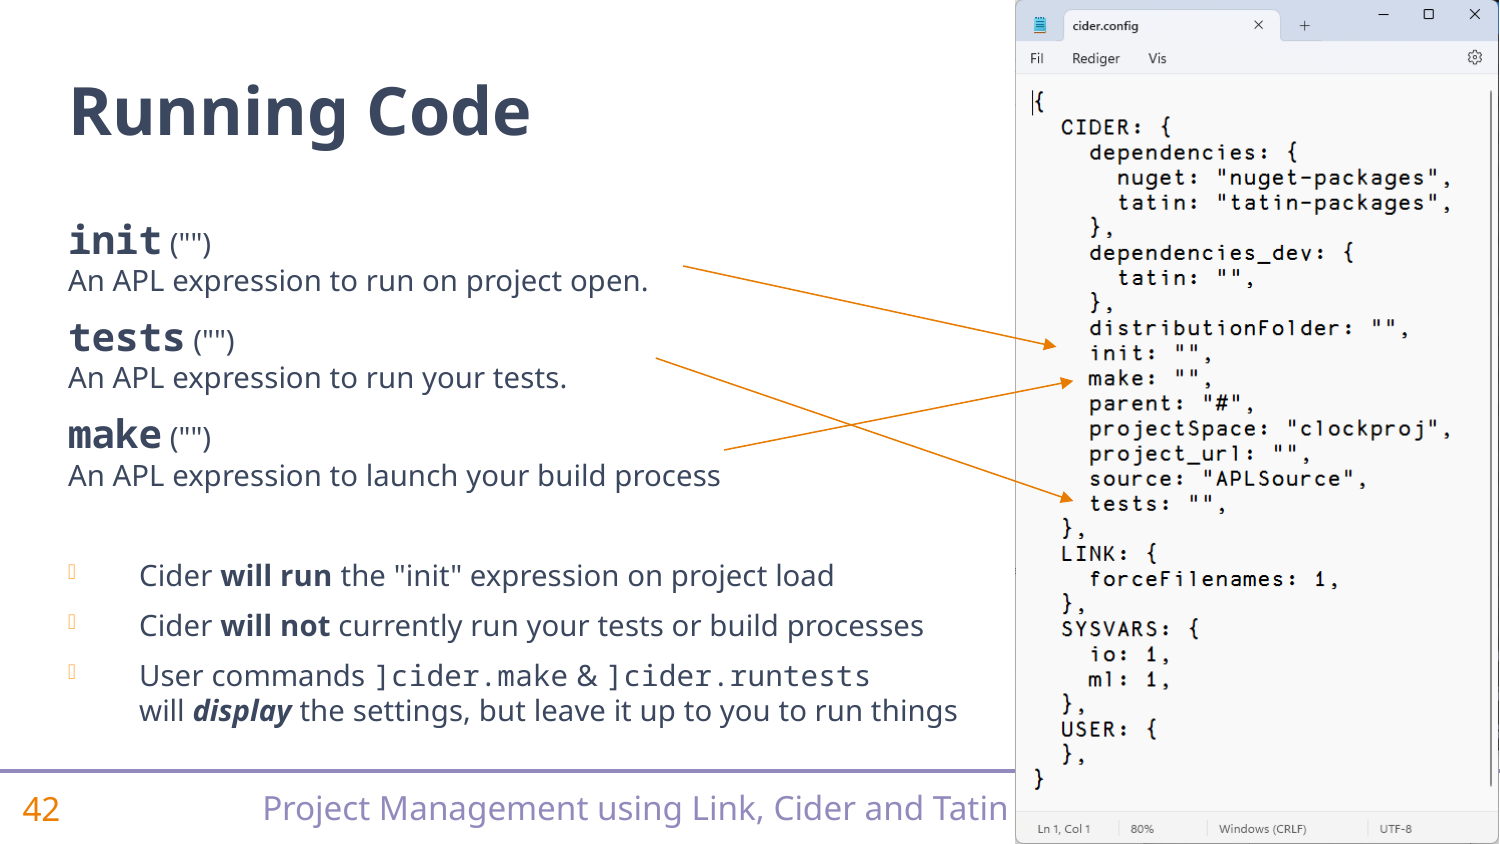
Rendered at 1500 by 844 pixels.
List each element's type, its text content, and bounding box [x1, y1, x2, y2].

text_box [682, 265, 1057, 348]
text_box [723, 380, 1074, 451]
picture [1015, 0, 1499, 844]
list init ("") An APL expression to run on project open. tests ("") An APL expression to run your tests. make ("") An APL expression to launch your build process Cider will run the "init" expression on project load Cider will not currently run your tests or build processes User commands ]cider.make & ]cider.runtests will display the settings, but leave it up to you to run things [53, 207, 1010, 740]
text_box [655, 357, 1074, 502]
title Running Code [53, 43, 1010, 157]
